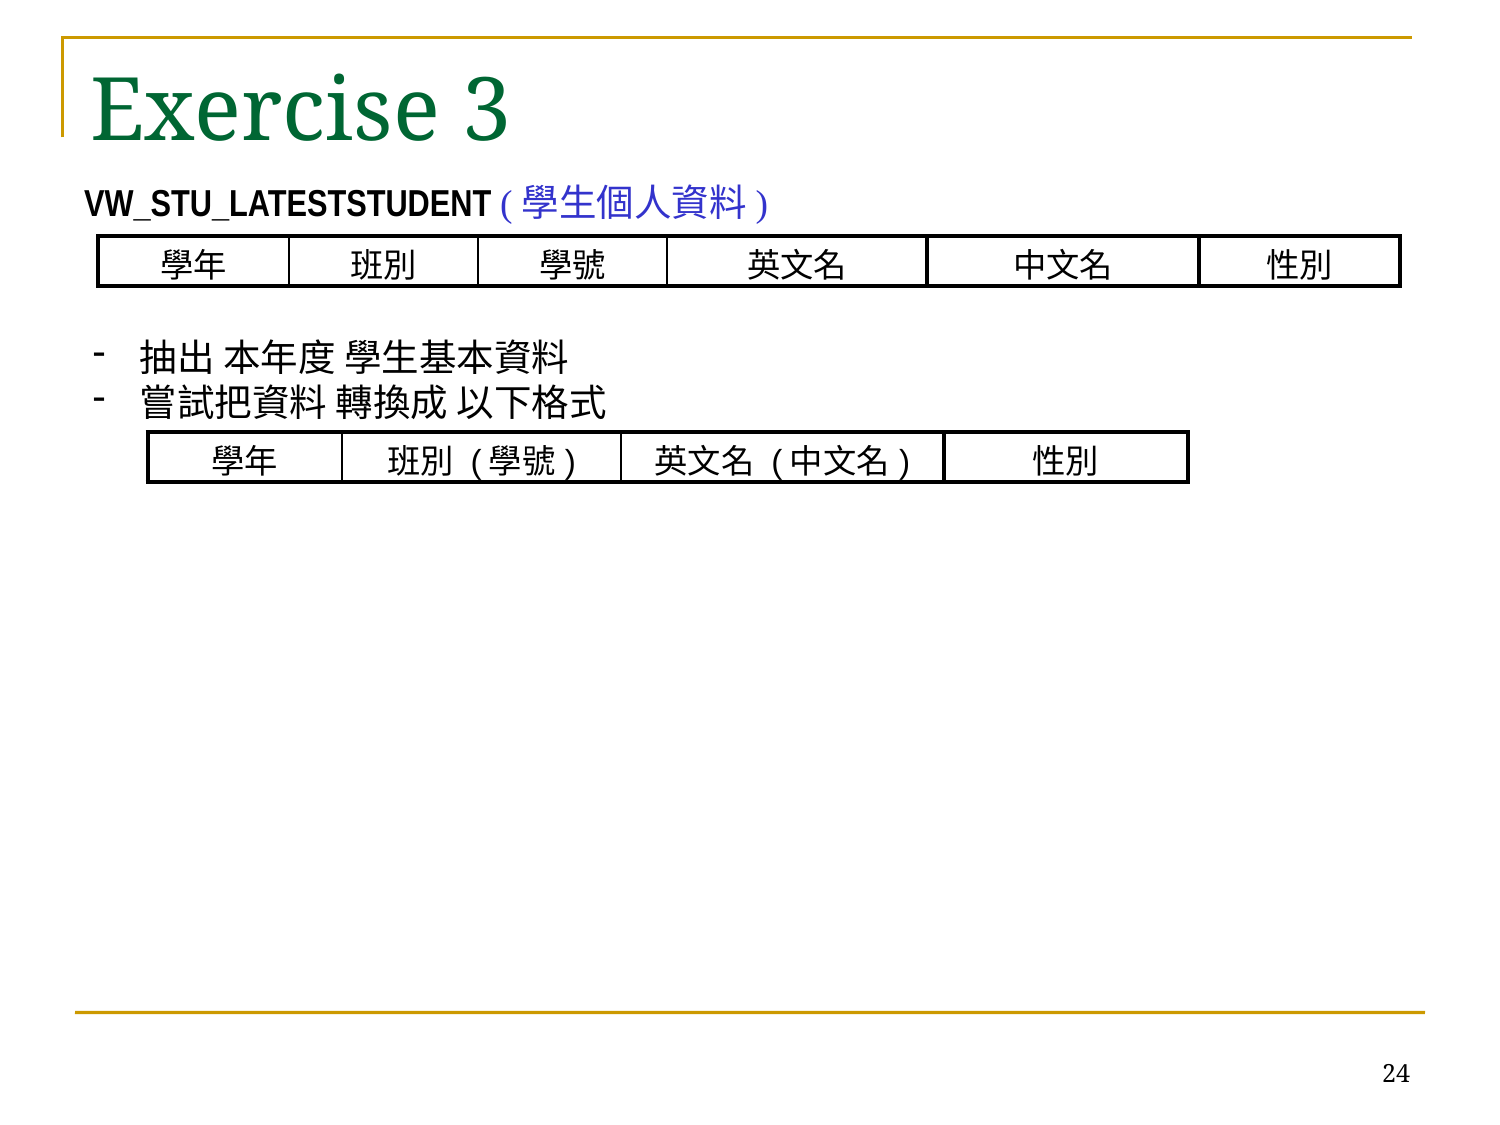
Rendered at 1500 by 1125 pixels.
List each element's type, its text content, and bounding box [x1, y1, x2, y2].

table_header 學年 [100, 238, 288, 284]
text_box VW_STU_LATESTSTUDENT (學生個人資料) [64, 171, 788, 232]
table_header 班別 [290, 238, 477, 284]
table_header 班別 (學號) [343, 434, 620, 480]
slide_number 24 [1074, 1024, 1425, 1100]
table_header 學年 [150, 434, 341, 480]
table_header 英文名 [668, 238, 925, 284]
table_header 性別 [946, 434, 1186, 480]
table_header 中文名 [929, 238, 1197, 284]
title Exercise 3 [75, 45, 1425, 233]
text_box 抽出 本年度 學生基本資料 嘗試把資料 轉換成 以下格式 [78, 326, 1272, 431]
table_header 學號 [479, 238, 666, 284]
table_header 英文名 (中文名) [622, 434, 942, 480]
table_header 性別 [1201, 238, 1398, 284]
